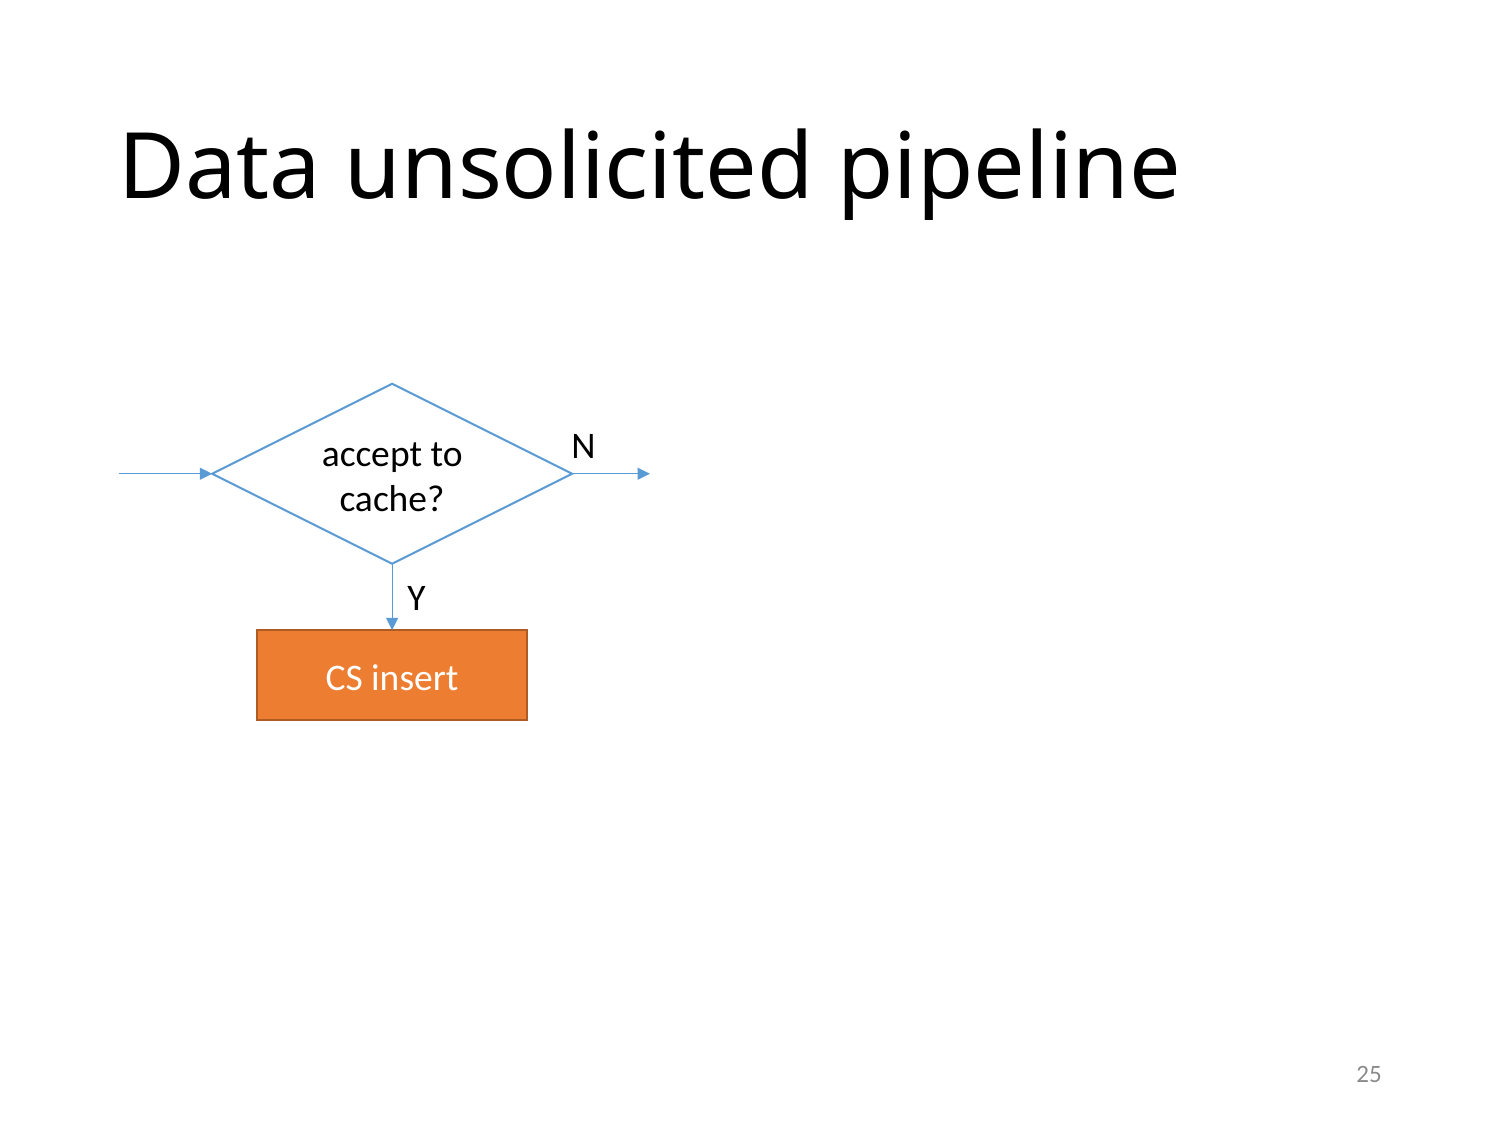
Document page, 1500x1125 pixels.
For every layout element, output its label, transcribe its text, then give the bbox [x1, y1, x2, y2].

text_box Y [393, 565, 441, 626]
slide_number 25 [1059, 1042, 1397, 1103]
text_box N [556, 413, 611, 473]
text_box CS insert [256, 629, 528, 721]
title Data unsolicited pipeline [103, 59, 1397, 278]
text_box accept to cache? [211, 382, 574, 565]
